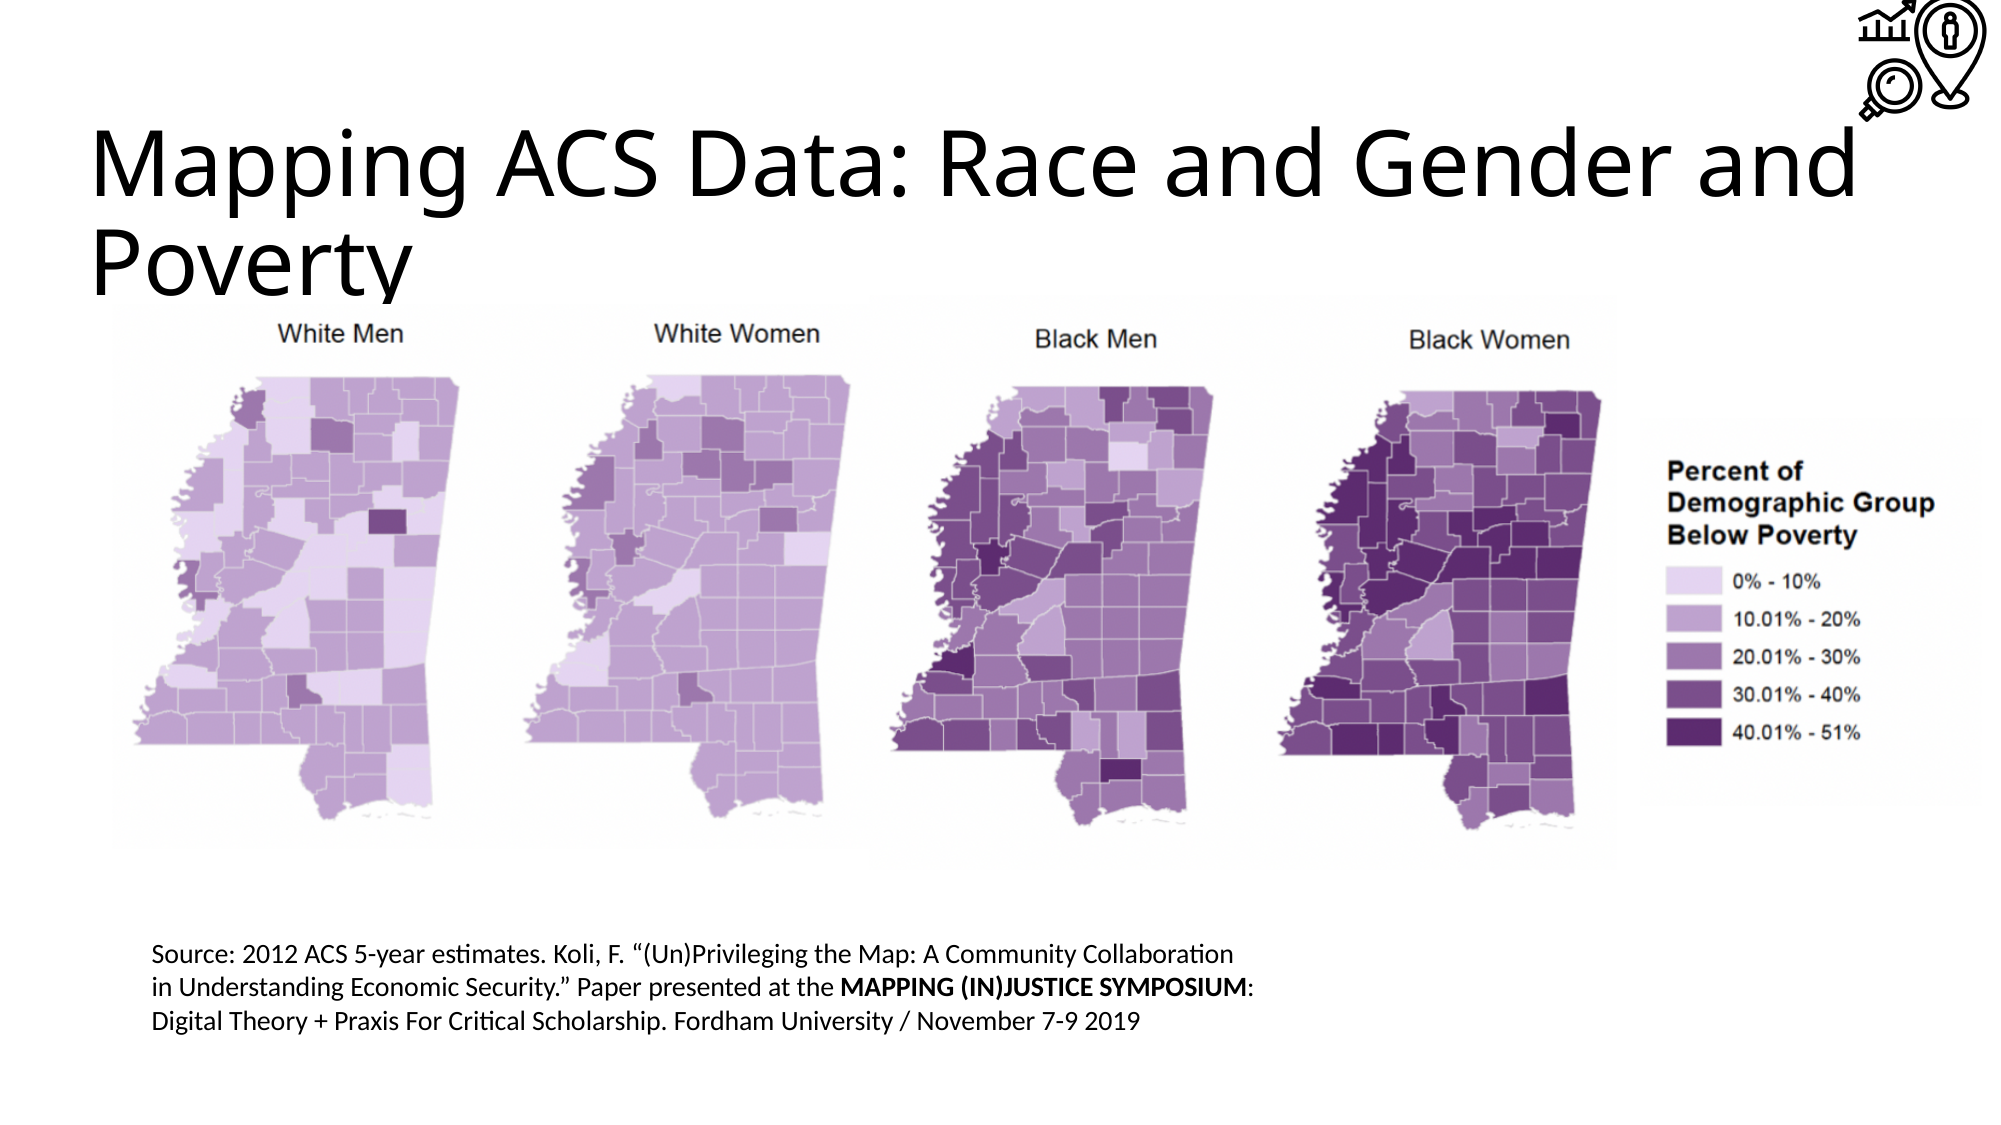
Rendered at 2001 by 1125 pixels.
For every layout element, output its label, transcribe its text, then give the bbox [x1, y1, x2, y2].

picture [1843, 0, 2001, 127]
text_box Source: 2012 ACS 5-year estimates. Koli, F. “(Un)Privileging the Map: A Community Collaboration in Understanding Economic Security.” Paper presented at the MAPPING (IN)JUSTICE SYMPOSIUM: Digital Theory + Praxis For Critical Scholarship. Fordham University / November 7-9 2019 [131, 915, 1281, 1090]
picture [111, 295, 1617, 870]
picture [1640, 418, 1982, 806]
title Mapping ACS Data: Race and Gender and Poverty [68, 97, 1932, 223]
